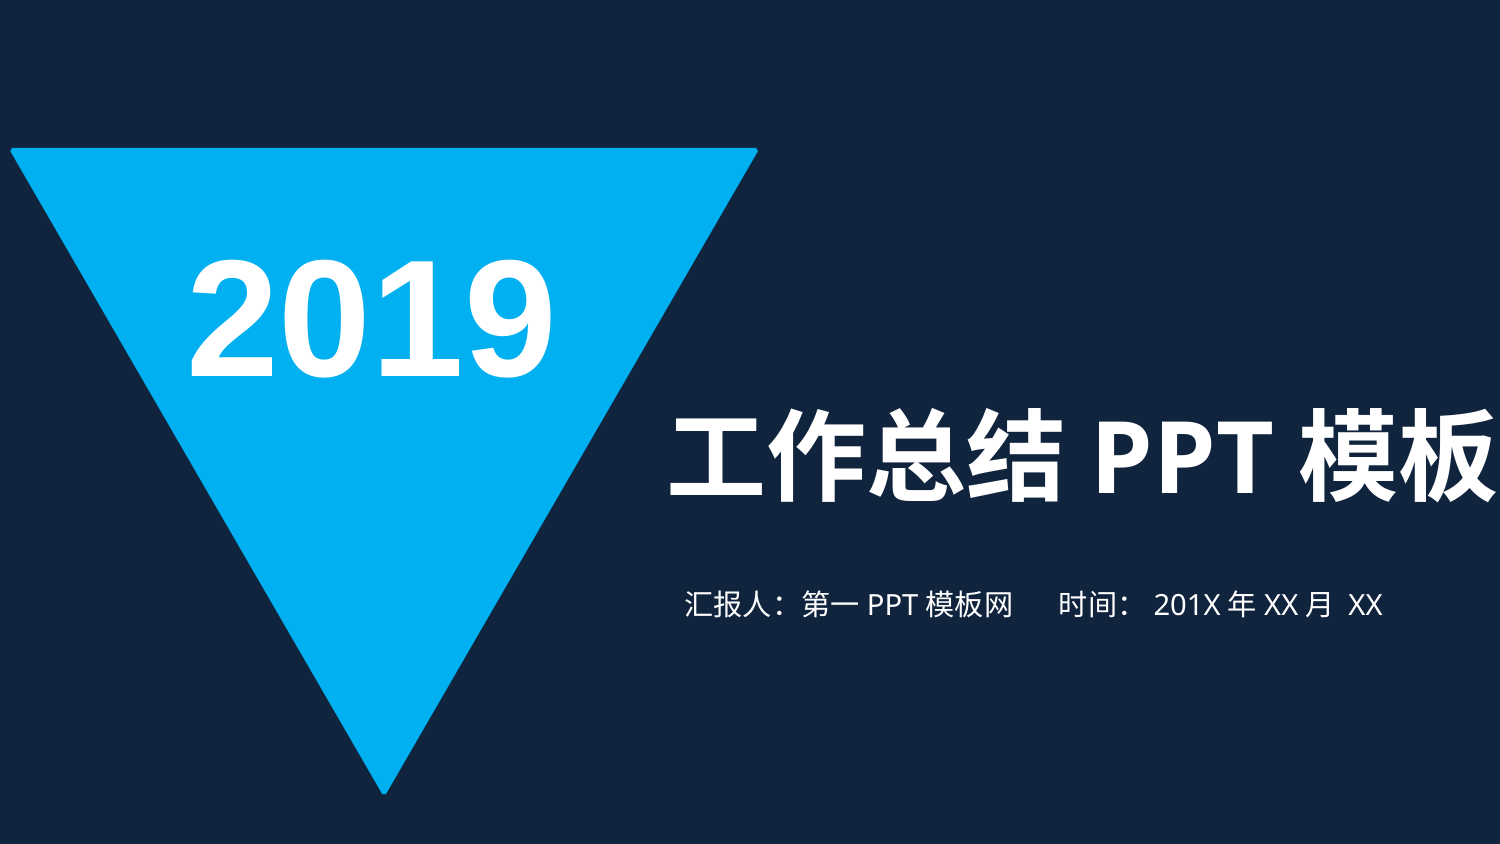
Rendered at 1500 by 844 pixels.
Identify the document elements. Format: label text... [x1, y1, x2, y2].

text_box 2019 [171, 202, 715, 418]
text_box 工作总结PPT模板 [655, 327, 1500, 519]
text_box [12, 150, 757, 794]
text_box 汇报人：第一PPT模板网 时间：201X年XX月 XX [673, 562, 1459, 627]
